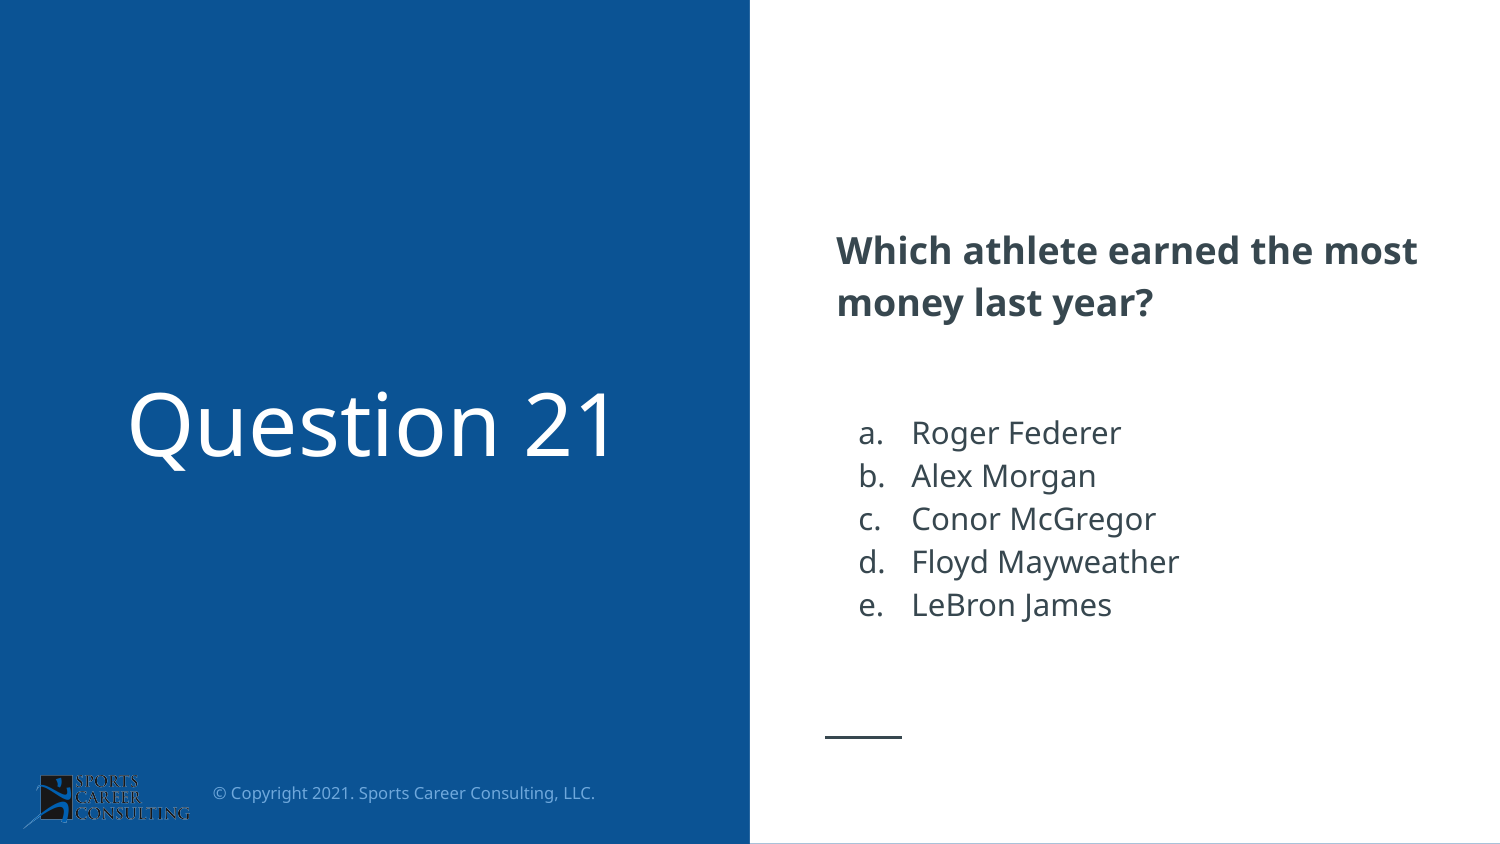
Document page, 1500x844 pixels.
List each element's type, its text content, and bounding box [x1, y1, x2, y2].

picture [22, 774, 190, 829]
list Which athlete earned the most money last year? Roger Federer Alex Morgan Conor McGregor Floyd Mayweather LeBron James [821, 118, 1466, 725]
title Question 21 [43, 298, 708, 546]
text_box © Copyright 2021. Sports Career Consulting, LLC. [197, 767, 750, 838]
